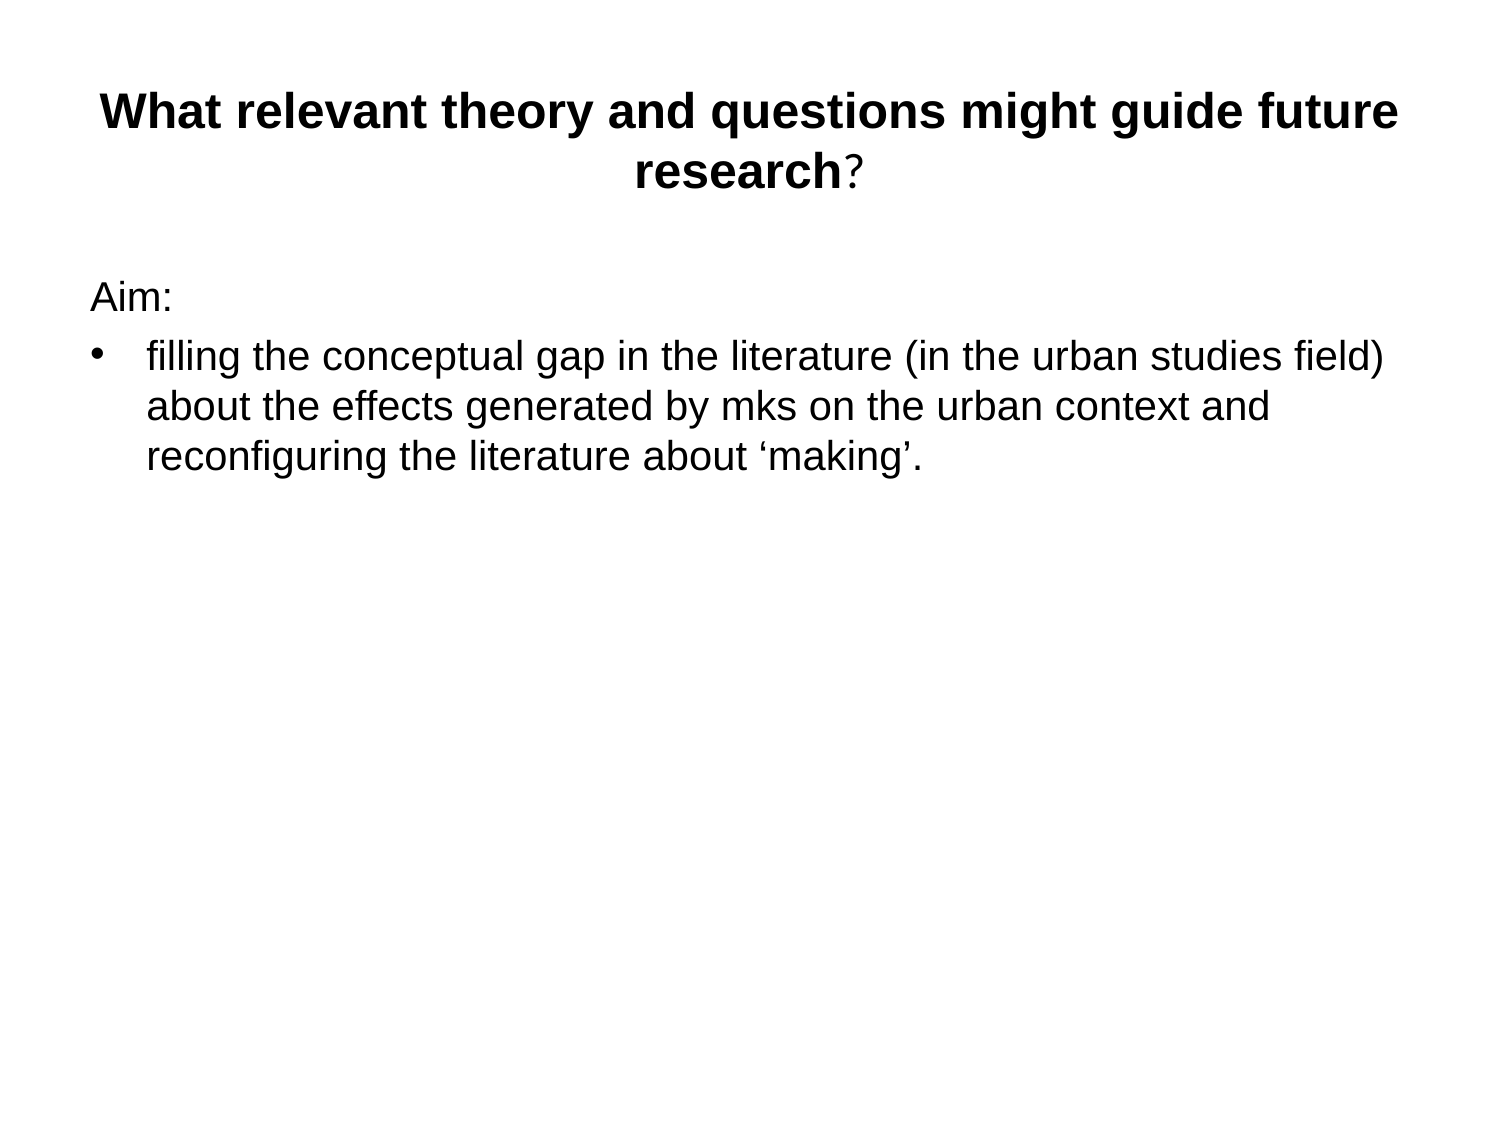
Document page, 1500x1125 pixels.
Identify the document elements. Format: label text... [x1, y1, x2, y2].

title What relevant theory and questions might guide future research? [75, 45, 1425, 233]
list Aim: filling the conceptual gap in the literature (in the urban studies field) about the effects generated by mks on the urban context and reconfiguring the literature about ‘making’. [75, 262, 1425, 1005]
